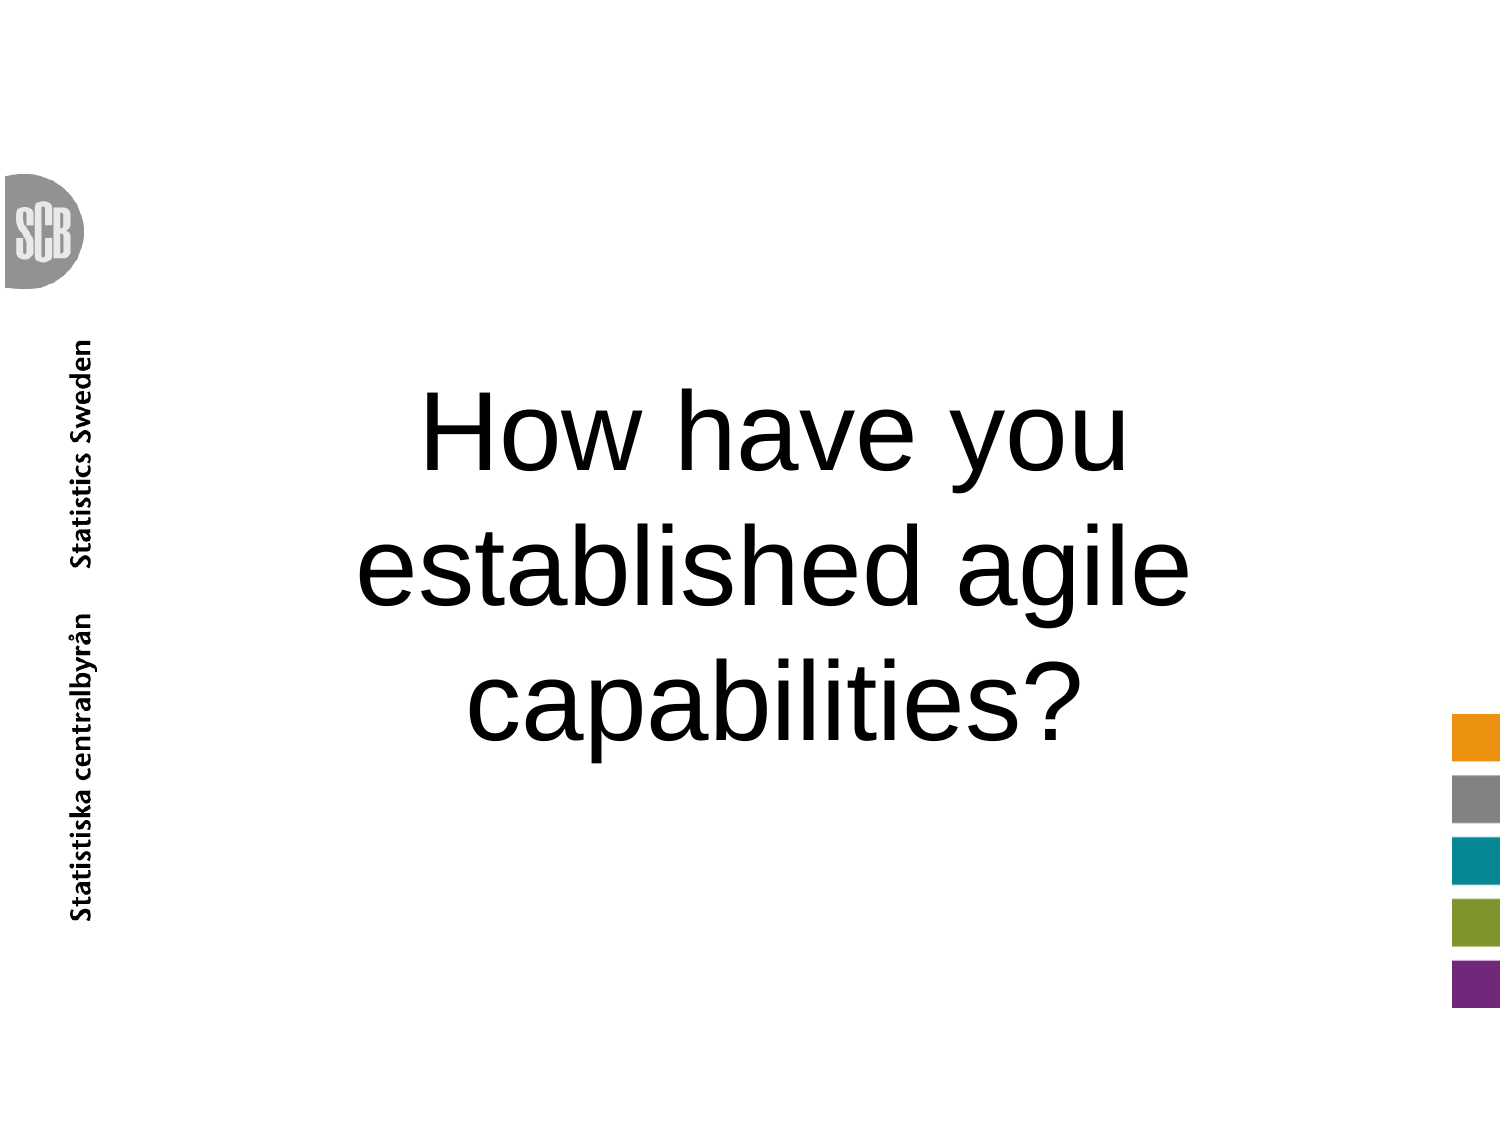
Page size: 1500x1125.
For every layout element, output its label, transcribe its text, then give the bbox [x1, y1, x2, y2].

picture [1452, 714, 1500, 1008]
text_box How have you established agile capabilities? [147, 350, 1402, 846]
picture [5, 174, 97, 921]
